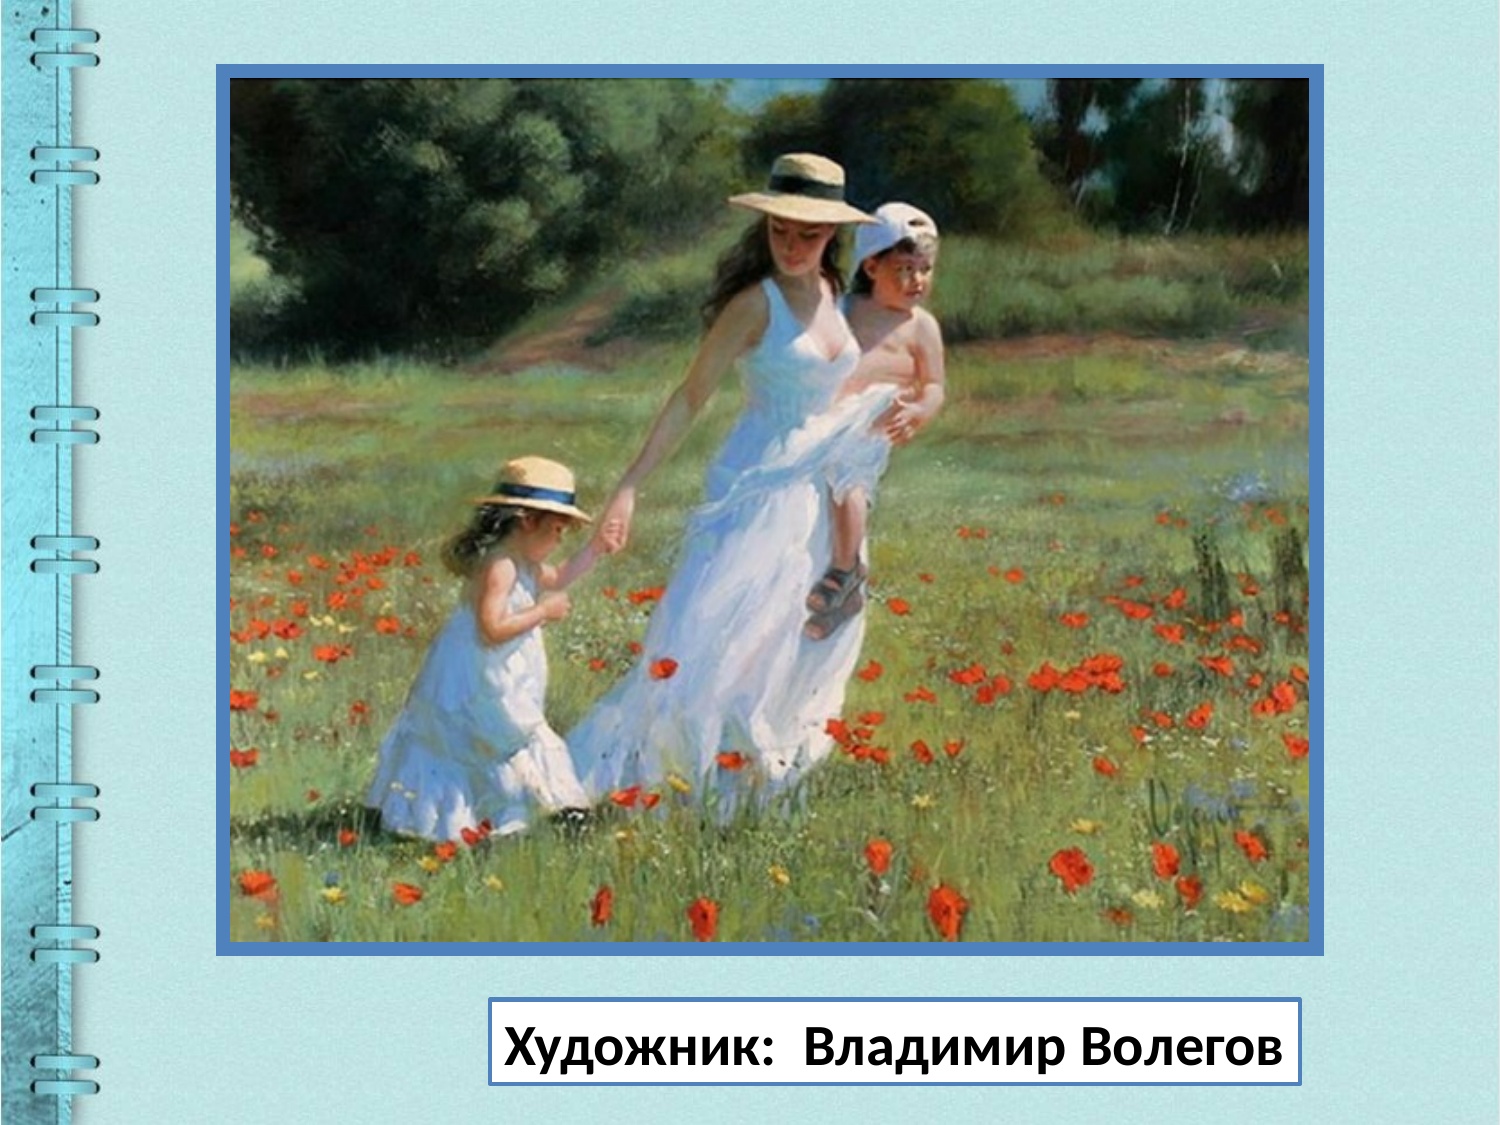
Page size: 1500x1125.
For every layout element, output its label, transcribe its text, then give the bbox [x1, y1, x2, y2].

picture [0, 0, 1500, 1125]
text_box Художник: Владимир Волегов [488, 997, 1302, 1086]
